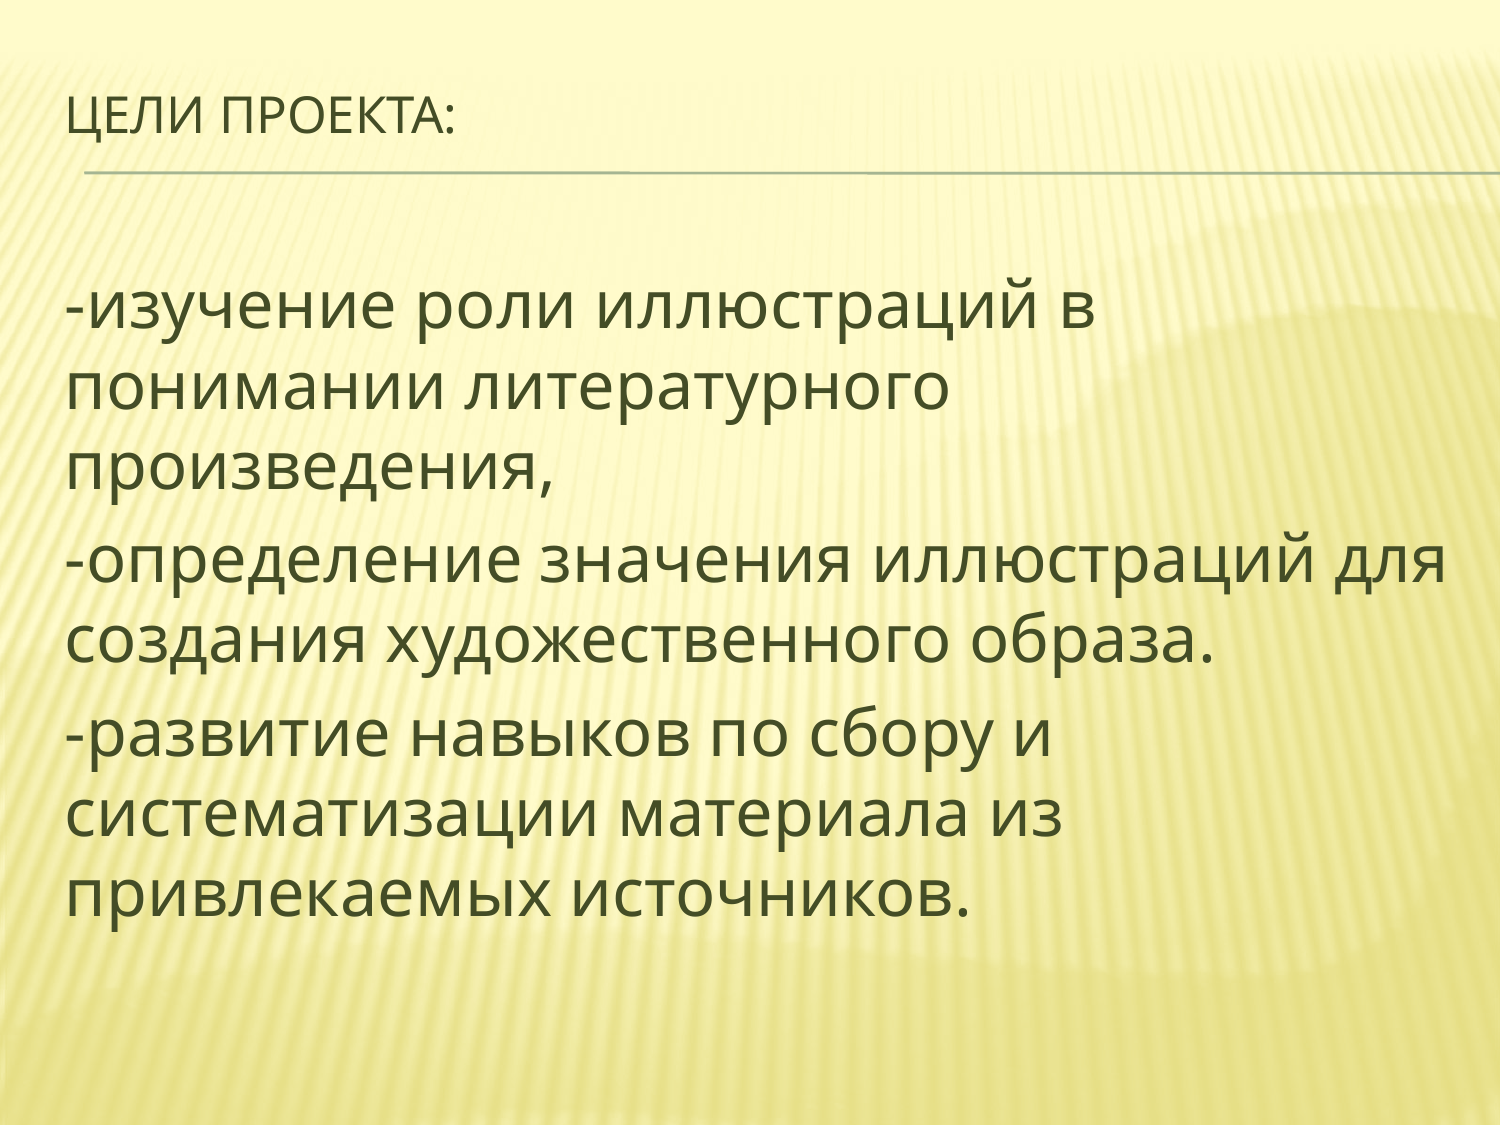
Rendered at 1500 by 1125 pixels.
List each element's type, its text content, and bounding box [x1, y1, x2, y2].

list -изучение роли иллюстраций в понимании литературного произведения, -определение значения иллюстраций для создания художественного образа. -развитие навыков по сбору и систематизации материала из привлекаемых источников. [50, 254, 1475, 998]
title Цели проекта: [50, 75, 1475, 213]
